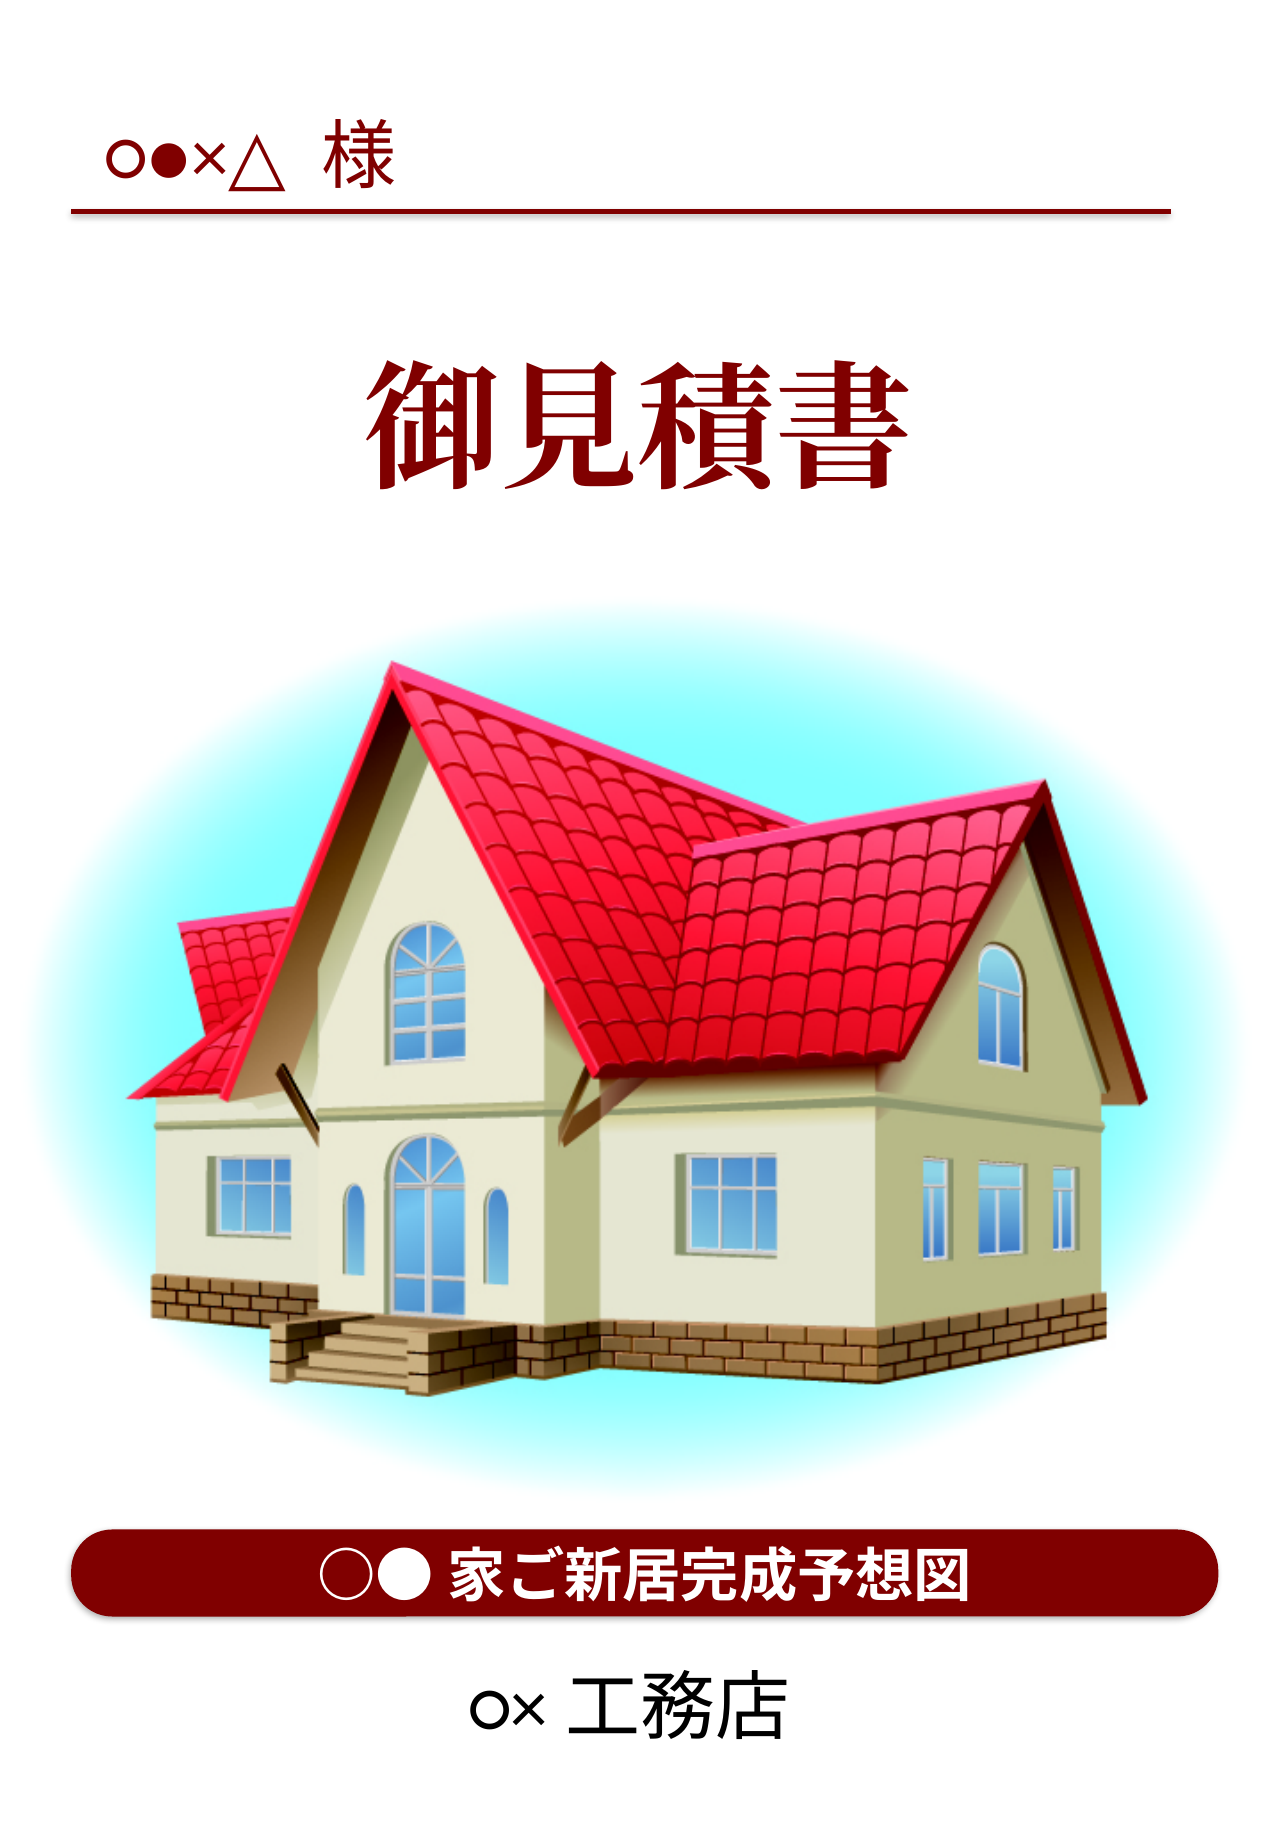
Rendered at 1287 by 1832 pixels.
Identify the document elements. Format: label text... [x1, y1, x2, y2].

text_box 御見積書 [348, 332, 929, 512]
text_box ○●家ご新居完成予想図 [70, 1528, 1220, 1618]
picture [19, 595, 1254, 1504]
text_box ○×工務店 [454, 1650, 806, 1756]
text_box ○●×△様 [90, 100, 412, 205]
